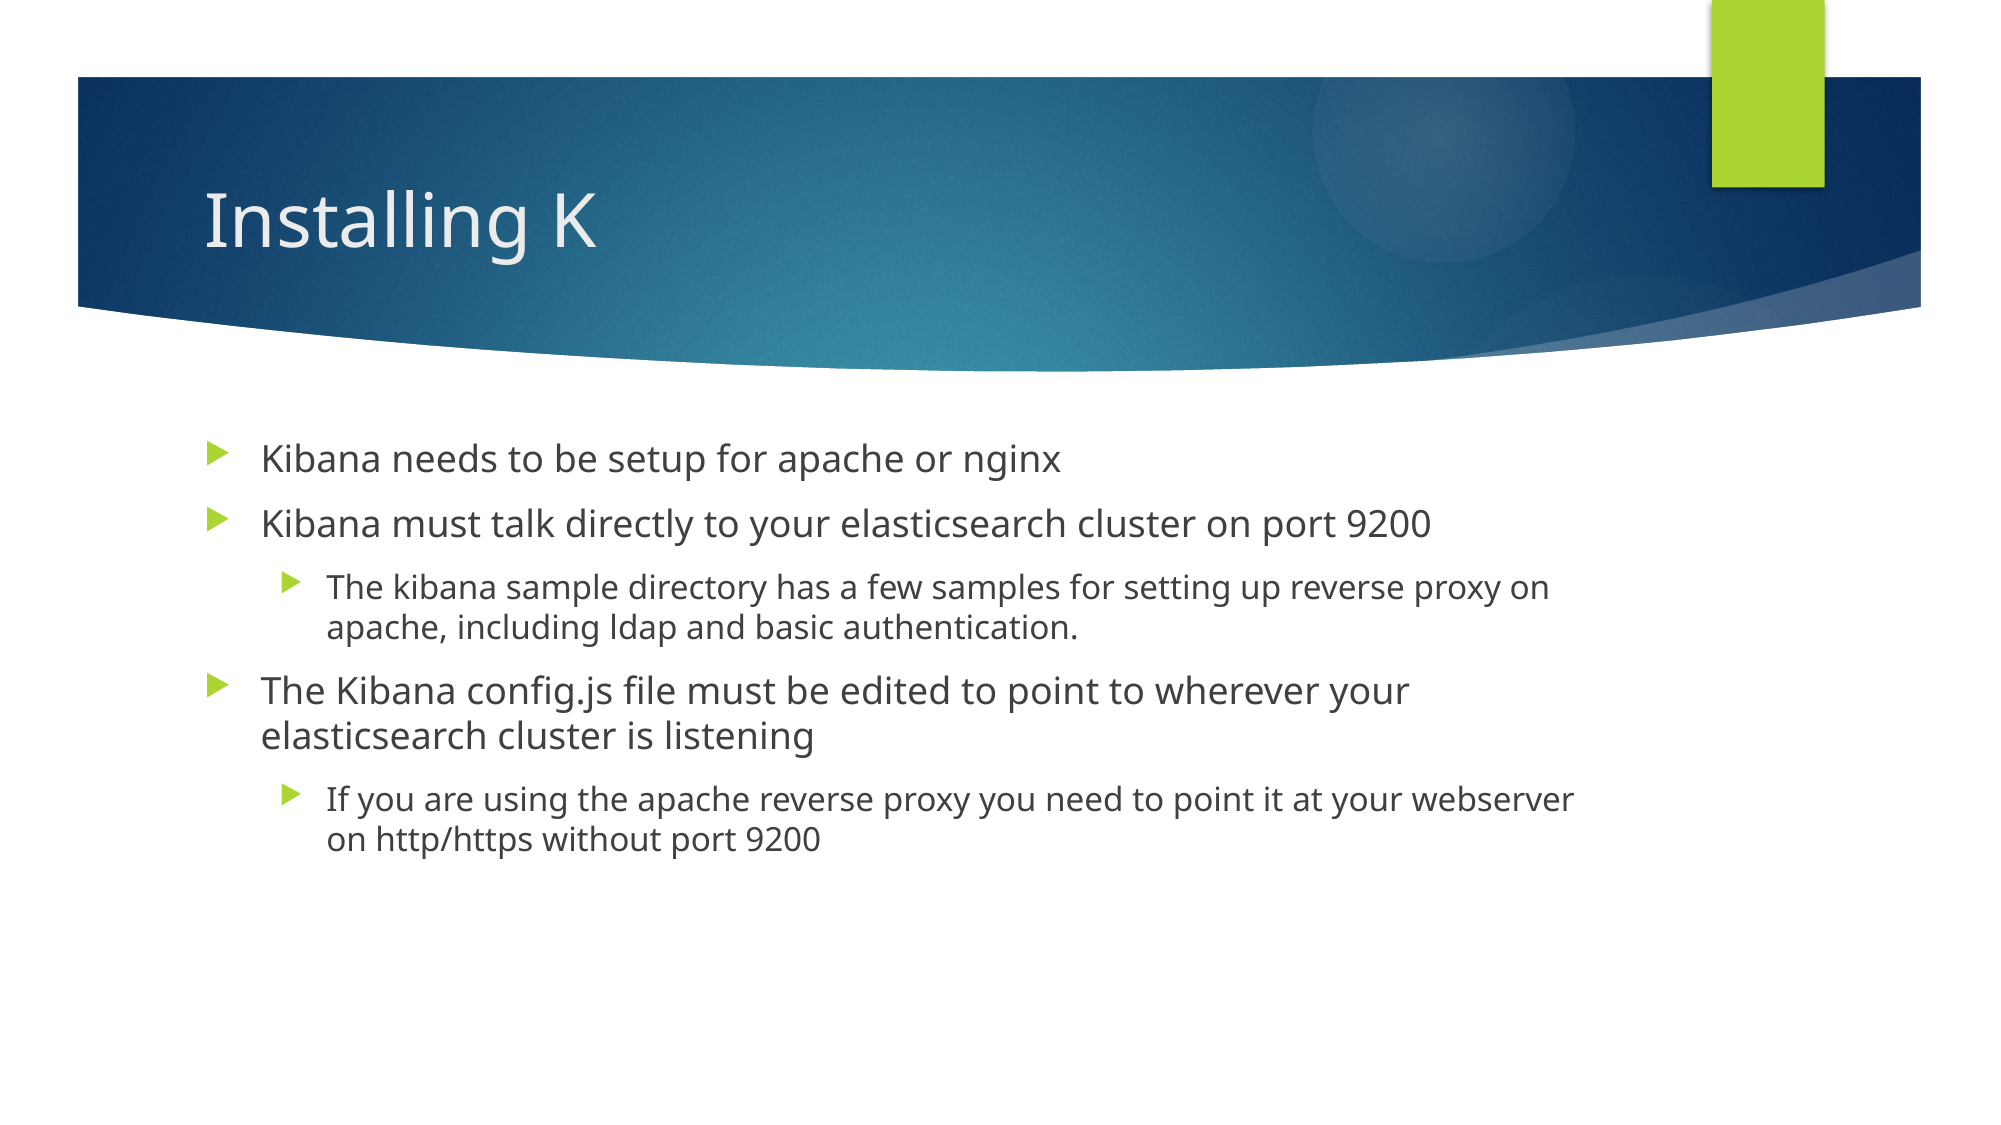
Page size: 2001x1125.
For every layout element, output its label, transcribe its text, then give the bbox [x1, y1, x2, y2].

list Kibana needs to be setup for apache or nginx Kibana must talk directly to your elasticsearch cluster on port 9200 The kibana sample directory has a few samples for setting up reverse proxy on apache, including ldap and basic authentication. The Kibana config.js file must be edited to point to wherever your elasticsearch cluster is listening If you are using the apache reverse proxy you need to point it at your webserver on http/https without port 9200 [189, 427, 1627, 988]
title Installing K [189, 159, 1627, 276]
